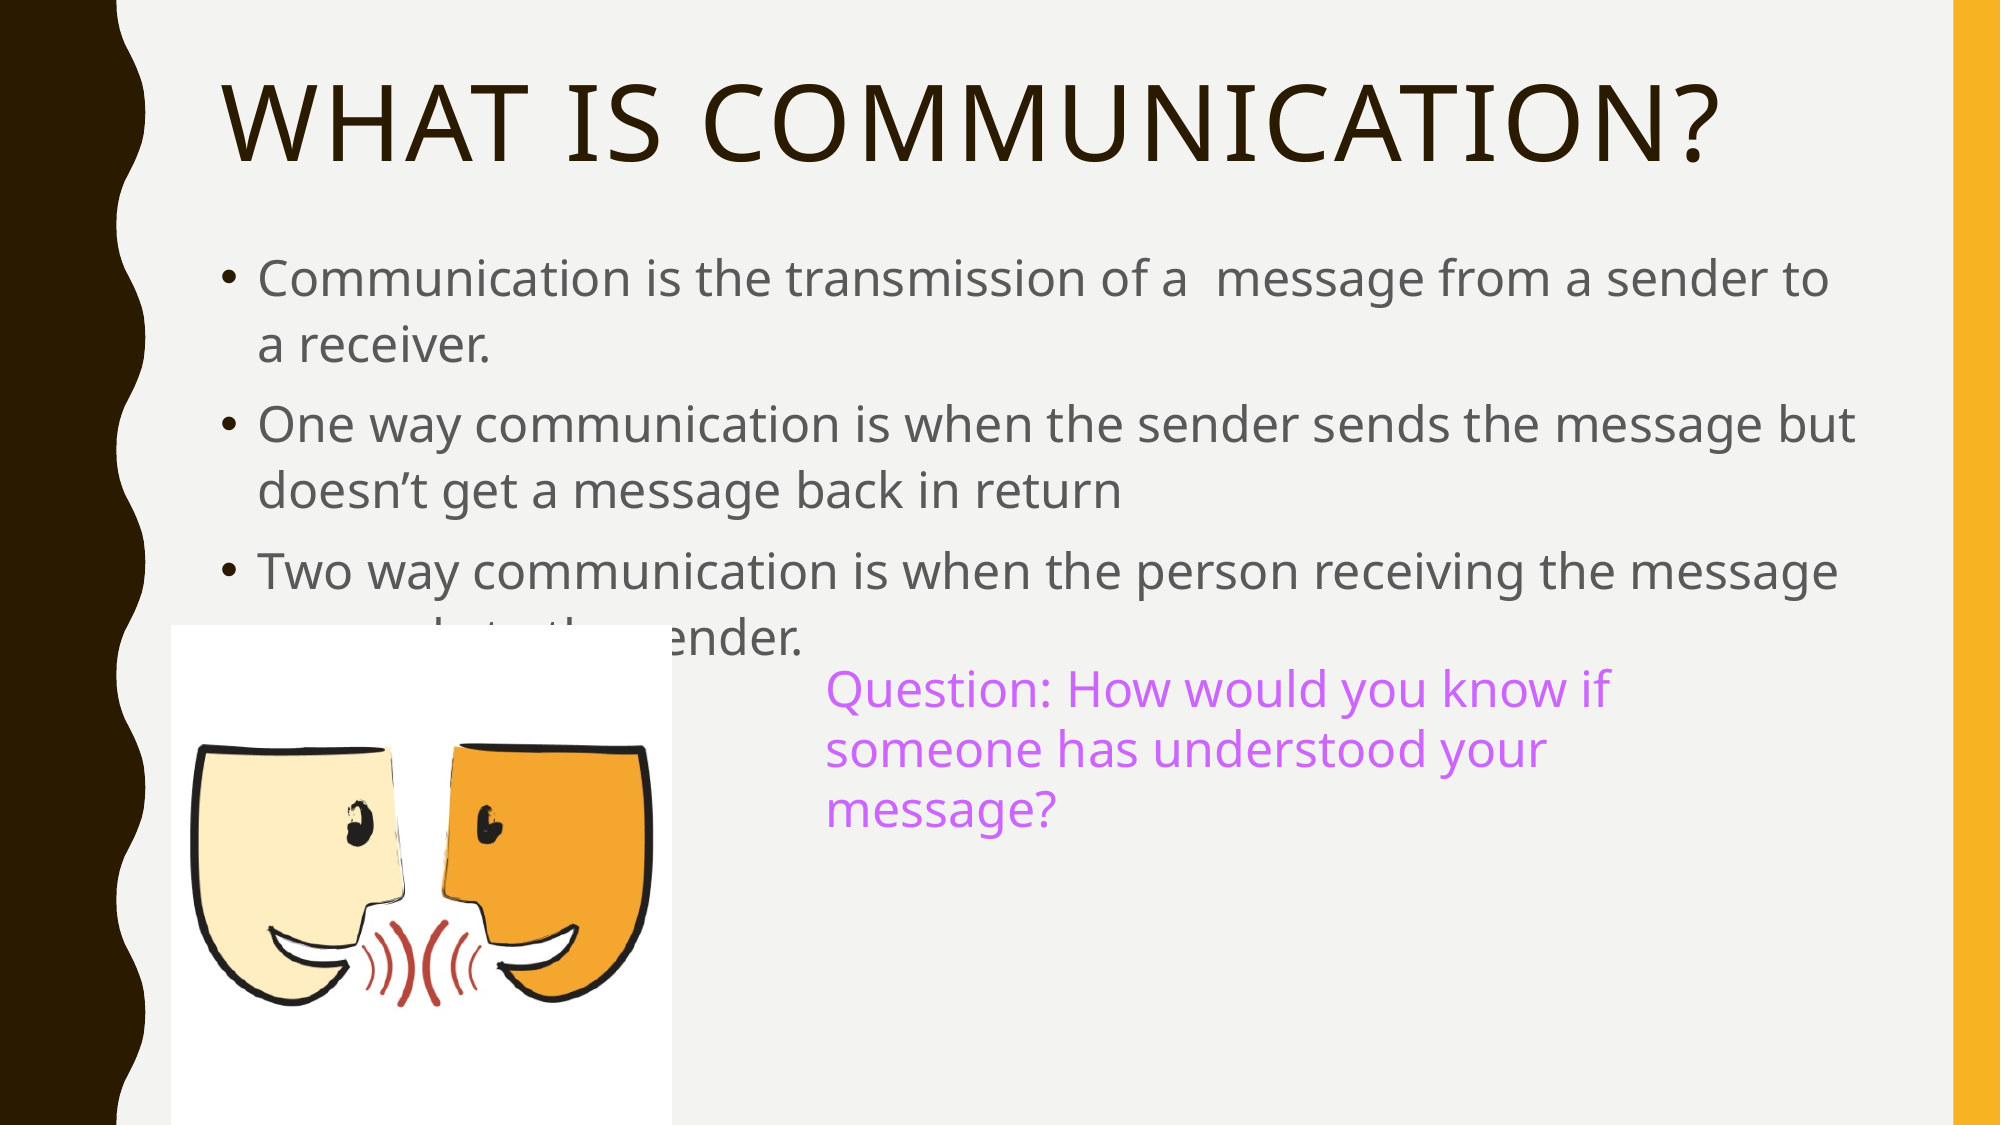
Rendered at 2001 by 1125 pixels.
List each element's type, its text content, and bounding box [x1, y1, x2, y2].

title What is Communication? [205, 62, 1875, 232]
text_box Question: How would you know if someone has understood your message? [810, 650, 1797, 845]
list Communication is the transmission of a message from a sender to a receiver. One way communication is when the sender sends the message but doesn’t get a message back in return Two way communication is when the person receiving the message can reply to the sender. [205, 232, 1875, 965]
picture [171, 625, 672, 1125]
